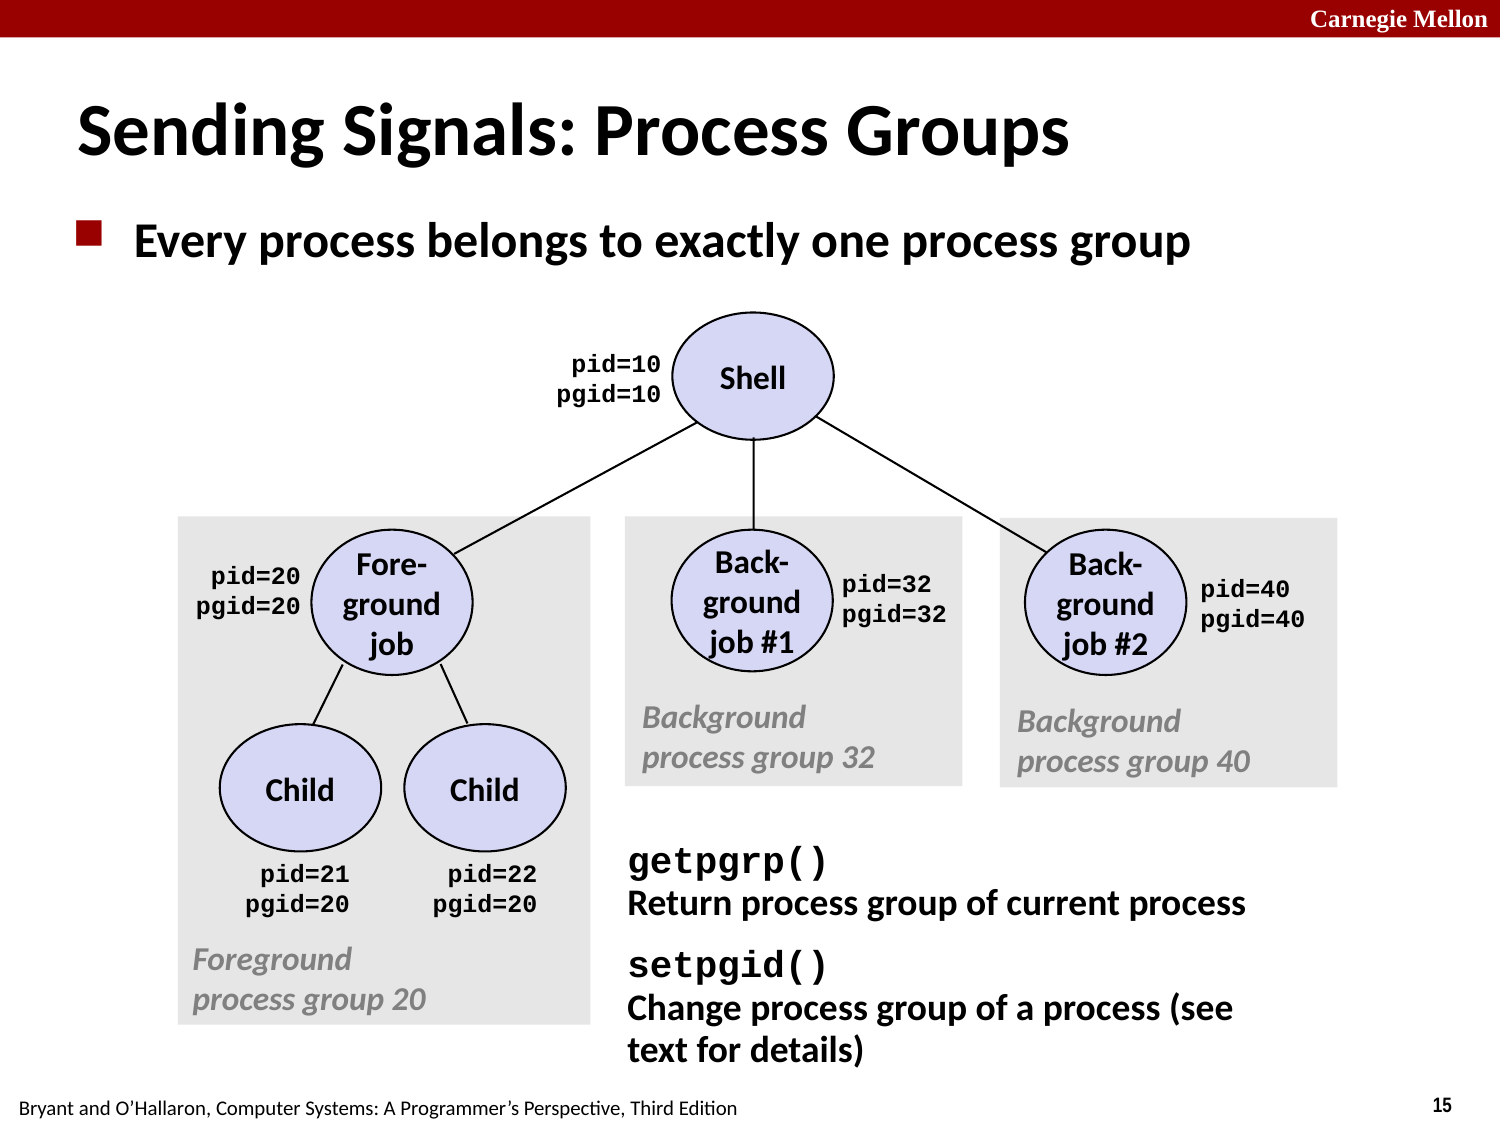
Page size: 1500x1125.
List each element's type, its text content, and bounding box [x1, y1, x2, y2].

text_box pid=10 pgid=10 [541, 339, 677, 415]
list Every process belongs to exactly one process group [62, 199, 1330, 301]
text_box [177, 516, 591, 1025]
text_box [624, 516, 963, 787]
text_box getpgrp() Return process group of current process setpgid() Change process group of a process (see text for details) [612, 831, 1288, 1088]
text_box pid=32 pgid=32 [827, 560, 962, 636]
text_box Foreground process group 20 [177, 929, 468, 1025]
text_box pid=21 pgid=20 [229, 850, 365, 925]
text_box Shell [677, 312, 834, 440]
text_box Background process group 40 [1002, 692, 1265, 787]
text_box pid=40 pgid=40 [1185, 565, 1321, 640]
text_box [999, 517, 1338, 788]
text_box pid=22 pgid=20 [417, 850, 553, 925]
text_box Child [404, 724, 566, 850]
text_box pid=20 pgid=20 [180, 552, 316, 627]
text_box Back- ground job #2 [1024, 529, 1185, 676]
text_box Fore- ground job [316, 529, 473, 676]
text_box Background process group 32 [627, 688, 890, 783]
title Sending Signals: Process Groups [62, 62, 1309, 188]
text_box Back- ground job #1 [671, 529, 827, 672]
text_box Child [219, 724, 382, 850]
